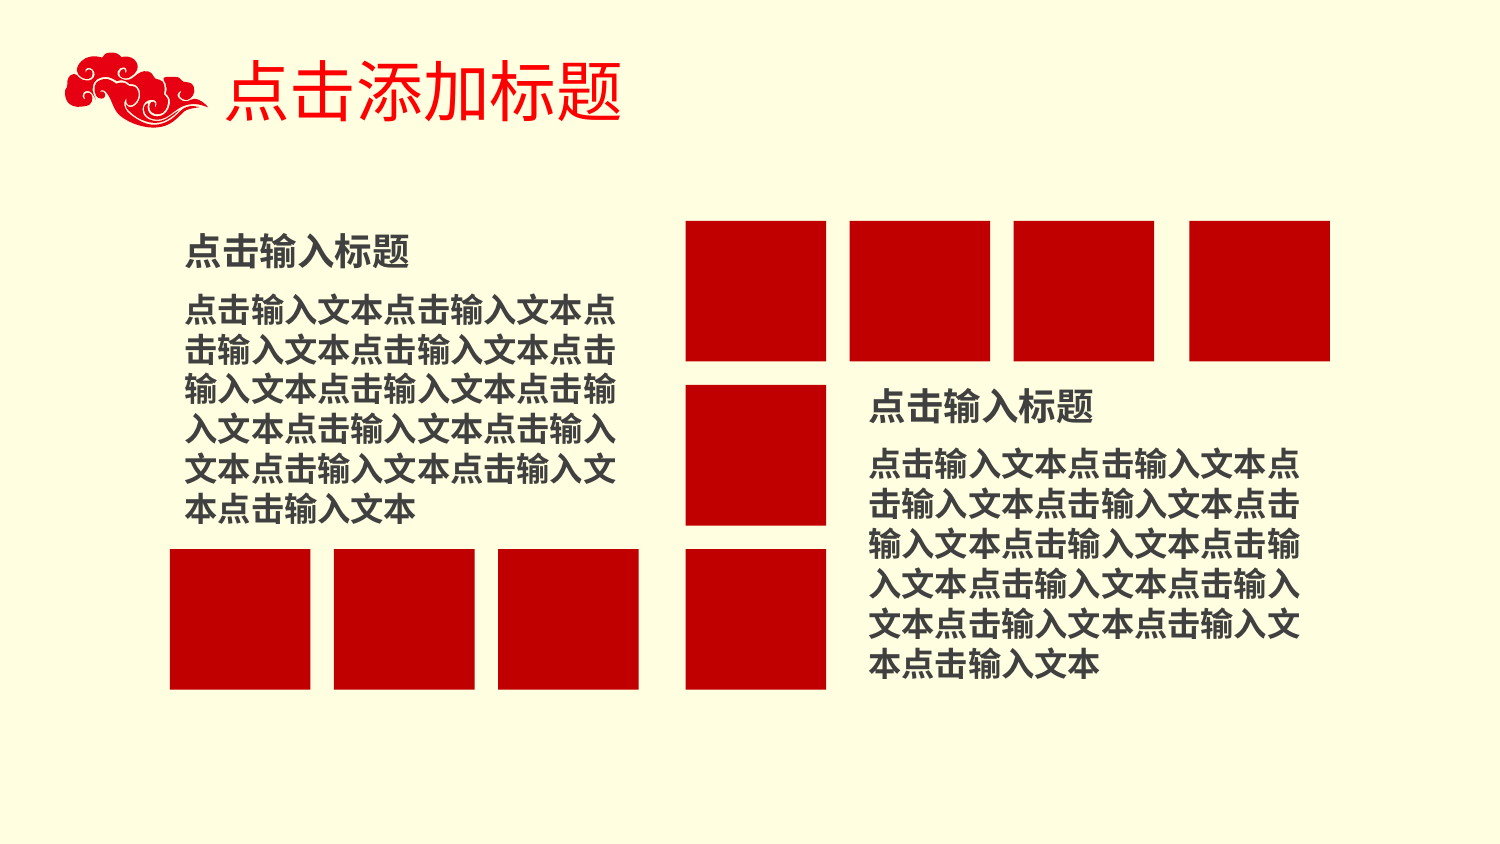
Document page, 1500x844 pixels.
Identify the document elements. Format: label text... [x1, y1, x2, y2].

text_box 点击输入文本点击输入文本点击输入文本点击输入文本点击输入文本点击输入文本点击输入文本点击输入文本点击输入文本点击输入文本点击输入文本点击输入文本 [853, 436, 1323, 691]
text_box 点击输入文本点击输入文本点击输入文本点击输入文本点击输入文本点击输入文本点击输入文本点击输入文本点击输入文本点击输入文本点击输入文本点击输入文本 [169, 281, 639, 536]
text_box 点击输入标题 [169, 220, 443, 281]
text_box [685, 384, 827, 690]
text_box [685, 220, 1331, 362]
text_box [169, 548, 639, 690]
picture [64, 52, 209, 128]
text_box 点击输入标题 [853, 375, 1127, 436]
text_box 点击添加标题 [208, 42, 658, 137]
